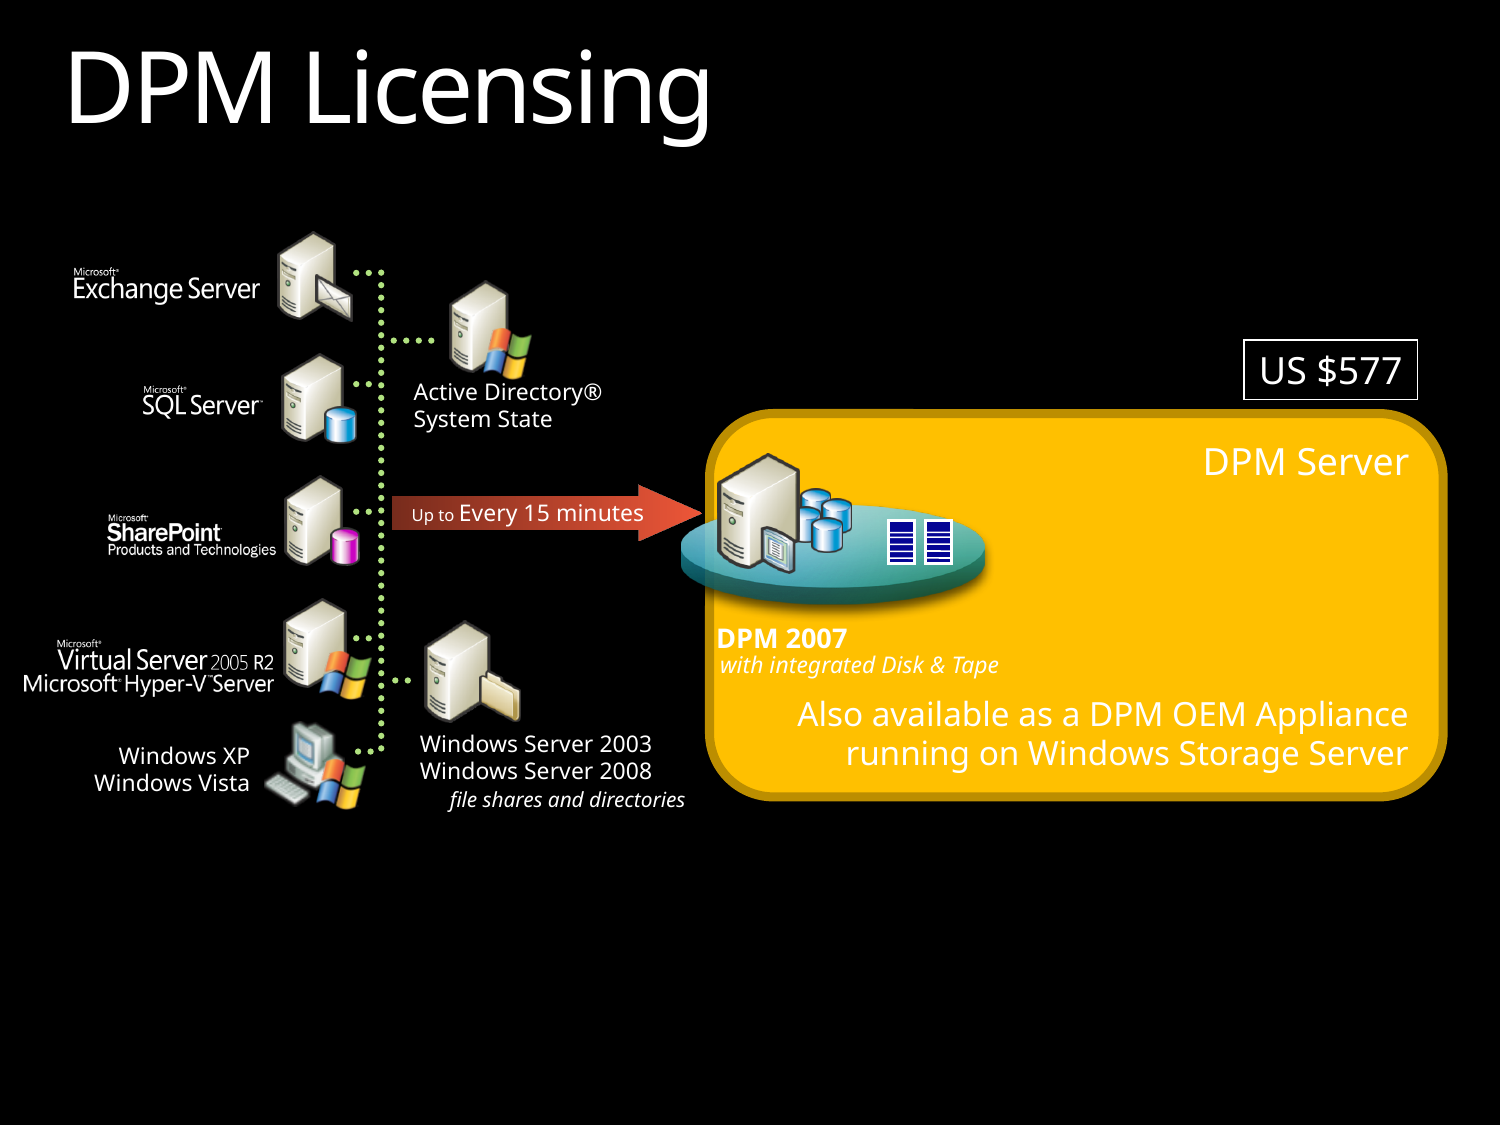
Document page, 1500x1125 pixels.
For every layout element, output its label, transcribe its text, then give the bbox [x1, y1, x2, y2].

picture [24, 639, 279, 698]
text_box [404, 620, 738, 821]
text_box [670, 453, 1017, 687]
picture [74, 267, 260, 305]
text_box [356, 272, 439, 753]
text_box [62, 721, 366, 811]
picture [282, 598, 356, 701]
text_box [444, 280, 673, 441]
text_box DPM Server Also available as a DPM OEM Appliance running on Windows Storage Server [709, 408, 1448, 802]
table_cell [404, 753, 436, 758]
title DPM Licensing [62, 37, 1438, 147]
picture [94, 475, 356, 567]
picture [276, 231, 353, 322]
text_box US $577 [1244, 339, 1418, 400]
picture [143, 385, 263, 419]
text_box Up to Every 15 minutes [445, 484, 664, 541]
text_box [280, 352, 350, 444]
